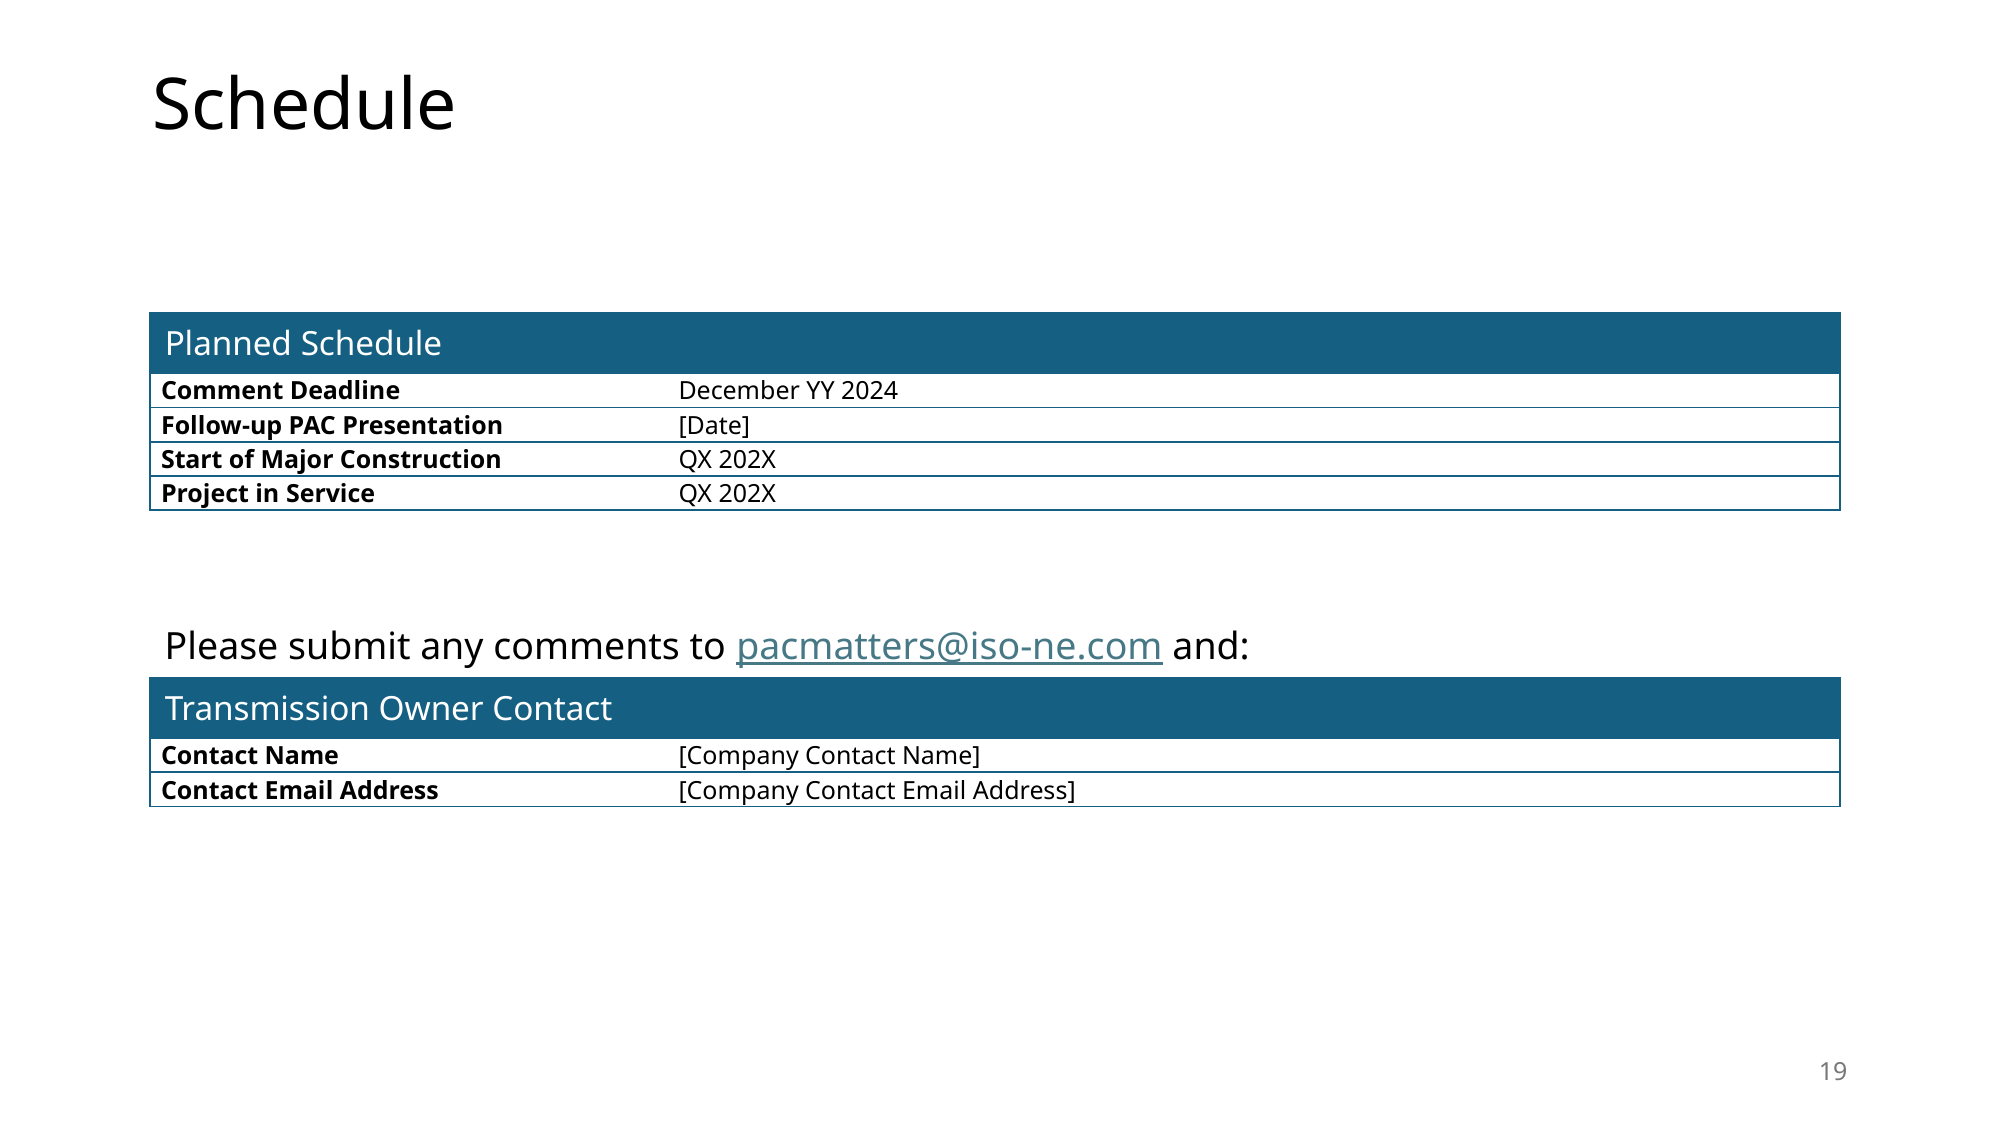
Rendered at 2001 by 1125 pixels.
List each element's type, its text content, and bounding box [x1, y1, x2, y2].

table_cell [Date] [667, 408, 1839, 441]
table_cell Follow-up PAC Presentation [151, 408, 667, 441]
text_box Please submit any comments to pacmatters@iso-ne.com and: [149, 614, 1672, 681]
table_header Transmission Owner Contact [151, 679, 1839, 737]
table_cell [Company Contact Email Address] [667, 773, 1839, 806]
slide_number 19 [1412, 1042, 1863, 1103]
table_cell Project in Service [151, 477, 667, 509]
table_cell Comment Deadline [151, 374, 667, 407]
table_cell Contact Name [151, 739, 667, 771]
table_cell Contact Email Address [151, 773, 667, 806]
table_cell QX 202X [667, 477, 1839, 509]
table_cell [Company Contact Name] [667, 739, 1839, 771]
table_cell December YY 2024 [667, 374, 1839, 407]
table_header Planned Schedule [151, 314, 1839, 372]
table_cell Start of Major Construction [151, 443, 667, 475]
table_cell QX 202X [667, 443, 1839, 475]
title Schedule [137, 59, 1863, 153]
